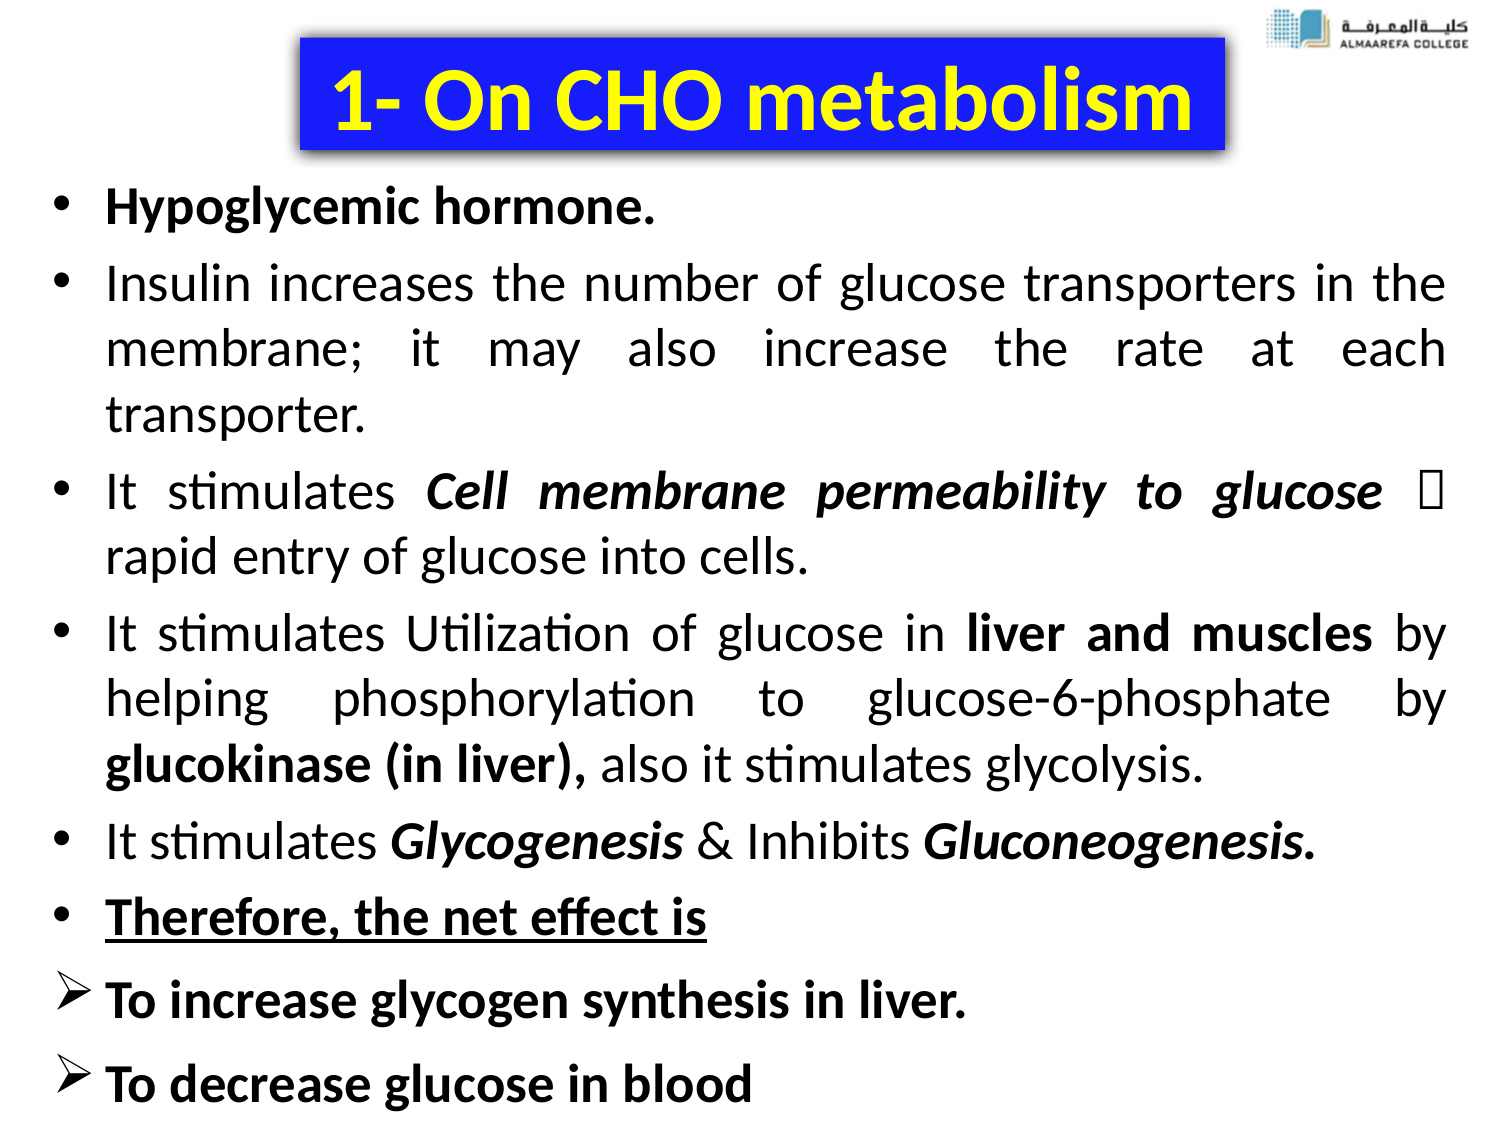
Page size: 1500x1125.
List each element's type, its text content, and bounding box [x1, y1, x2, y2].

list Hypoglycemic hormone. Insulin increases the number of glucose transporters in the membrane; it may also increase the rate at each transporter. It stimulates Cell membrane permeability to glucose  rapid entry of glucose into cells. It stimulates Utilization of glucose in liver and muscles by helping phosphorylation to glucose-6-phosphate by glucokinase (in liver), also it stimulates glycolysis. It stimulates Glycogenesis & Inhibits Gluconeogenesis. Therefore, the net effect is To increase glycogen synthesis in liver. To decrease glucose in blood [37, 162, 1463, 1125]
title 1- On CHO metabolism [300, 37, 1225, 150]
picture [1262, 0, 1473, 65]
